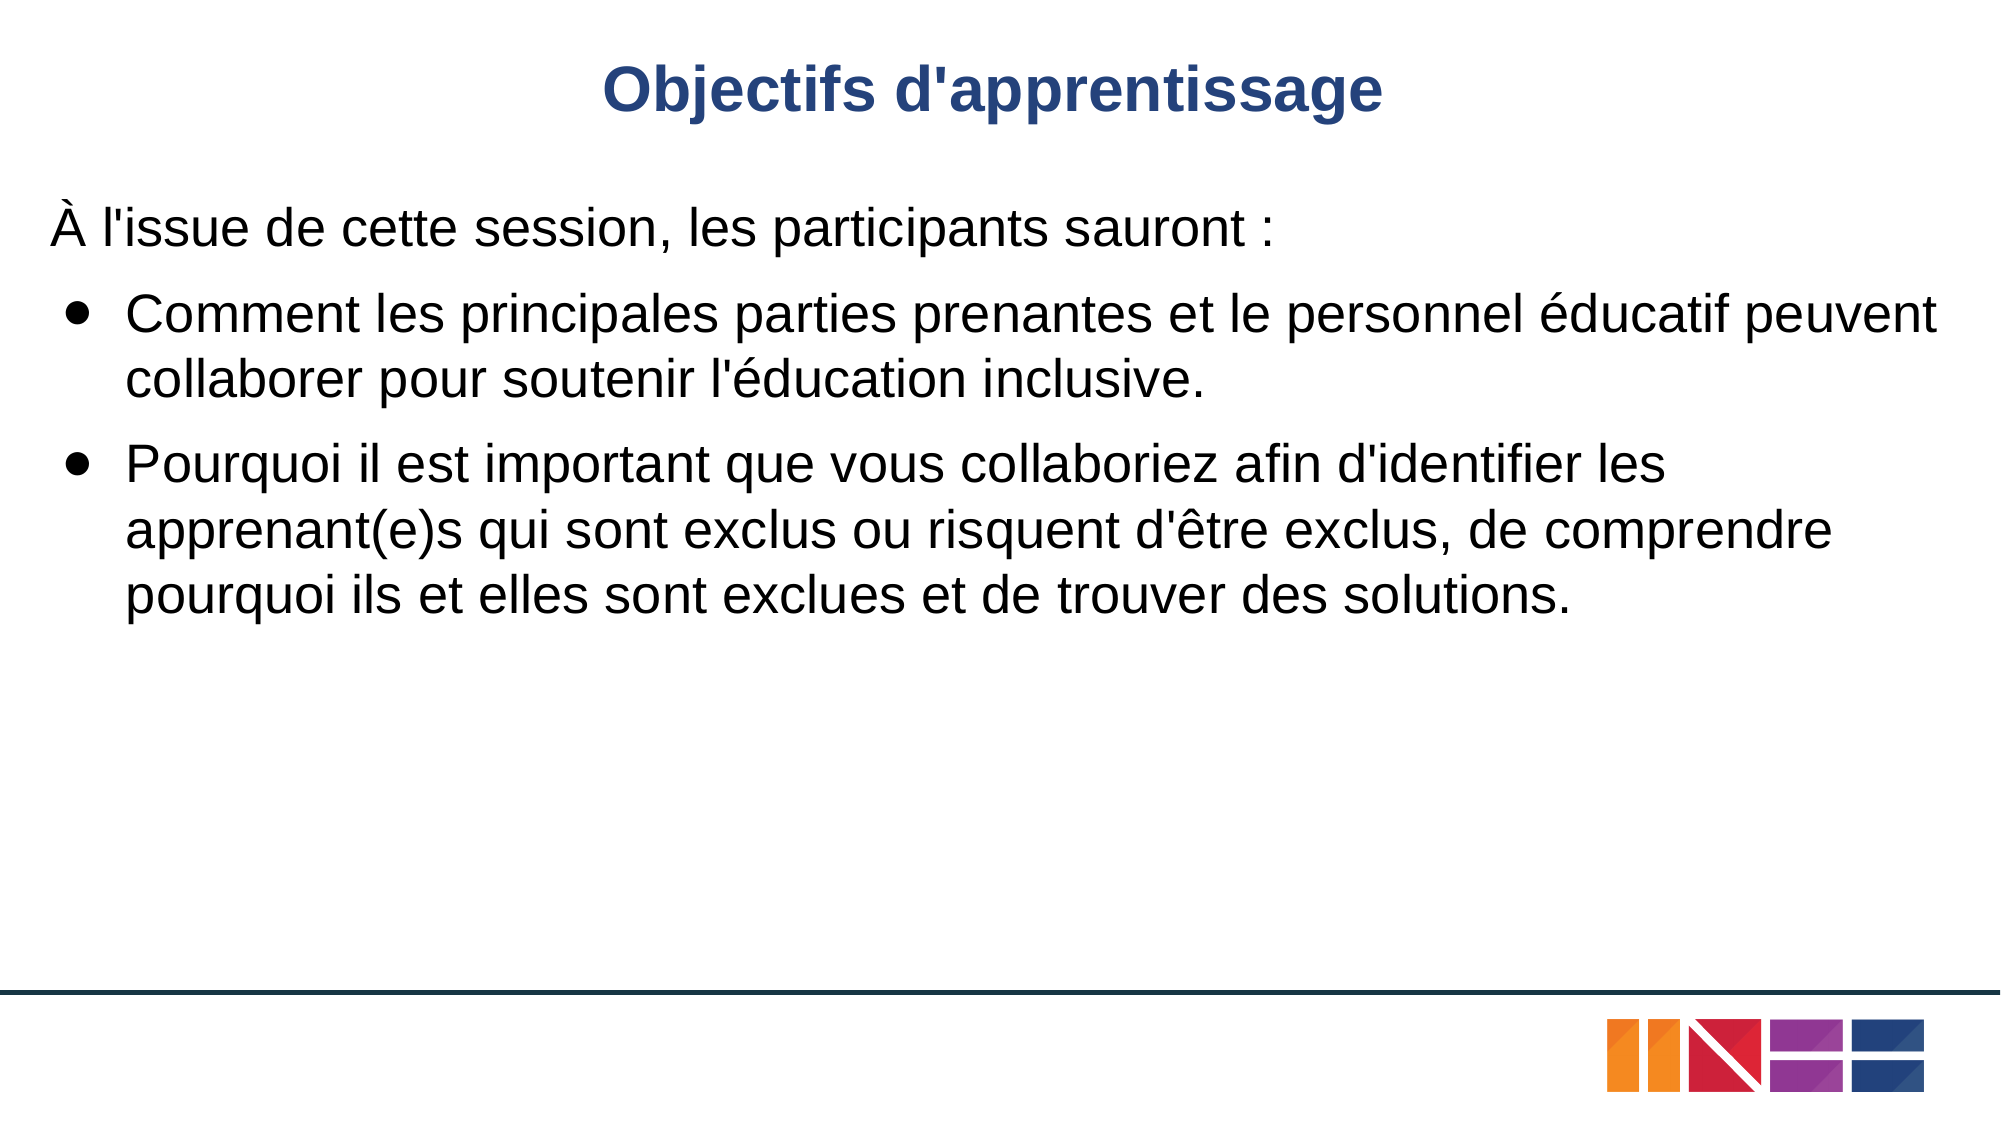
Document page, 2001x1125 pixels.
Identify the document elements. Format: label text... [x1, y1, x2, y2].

picture [1607, 1019, 1924, 1092]
title Objectifs d'apprentissage [31, 28, 1957, 145]
list À l'issue de cette session, les participants sauront : Comment les principales parties prenantes et le personnel éducatif peuvent collaborer pour soutenir l'éducation inclusive. Pourquoi il est important que vous collaboriez afin d'identifier les apprenant(e)s qui sont exclus ou risquent d'être exclus, de comprendre pourquoi ils et elles sont exclues et de trouver des solutions. [31, 172, 1971, 935]
